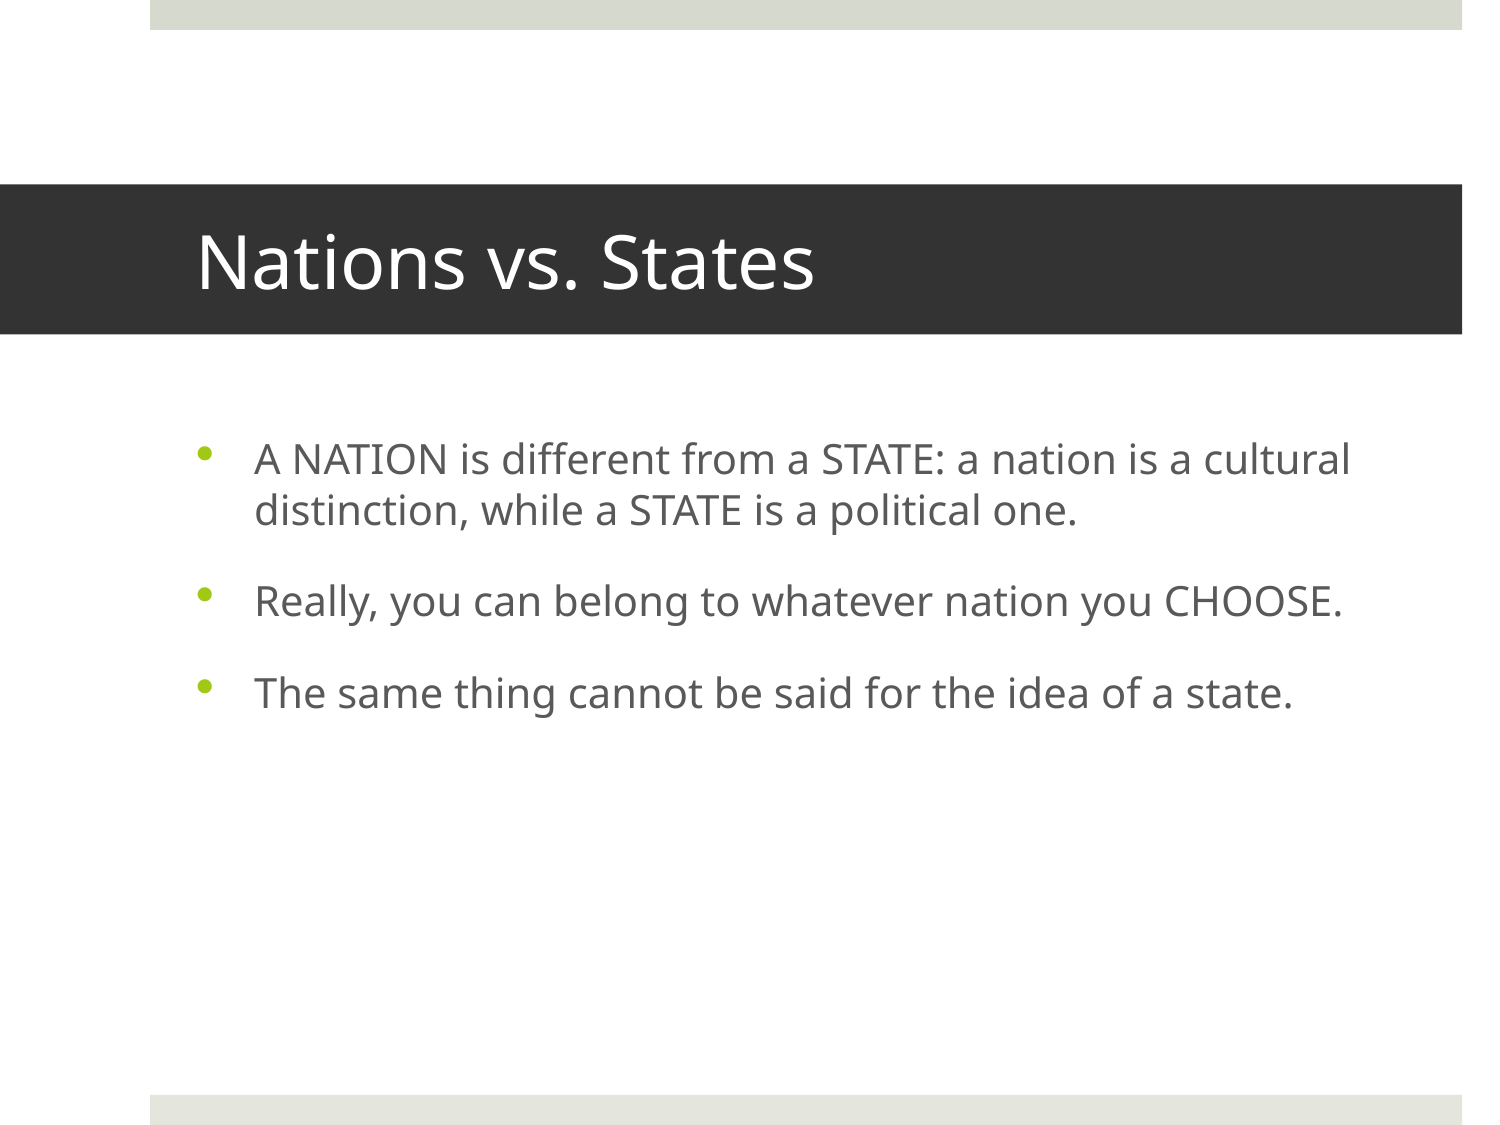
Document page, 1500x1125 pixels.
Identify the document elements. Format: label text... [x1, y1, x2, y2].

title Nations vs. States [0, 184, 1463, 335]
list A NATION is different from a STATE: a nation is a cultural distinction, while a STATE is a political one. Really, you can belong to whatever nation you CHOOSE. The same thing cannot be said for the idea of a state. [182, 425, 1432, 1028]
